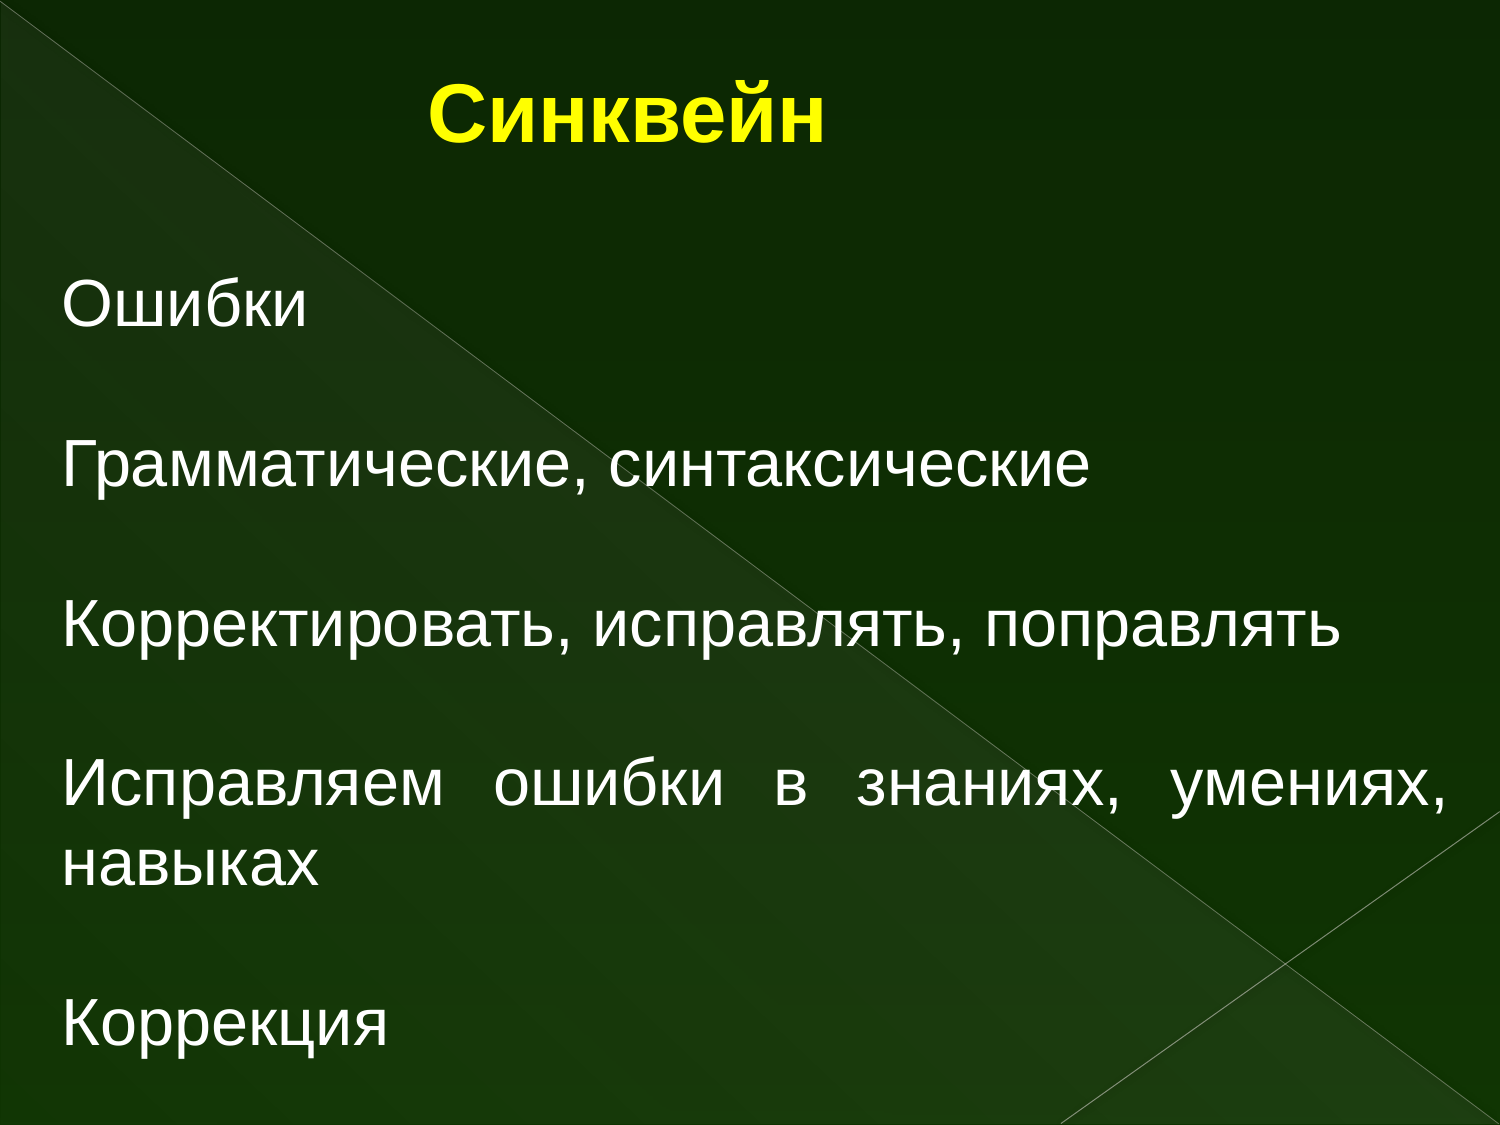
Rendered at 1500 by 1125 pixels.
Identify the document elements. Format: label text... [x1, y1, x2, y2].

text_box Синквейн Ошибки Грамматические, синтаксические Корректировать, исправлять, поправлять Исправляем ошибки в знаниях, умениях, навыках Коррекция [46, 52, 1465, 1067]
